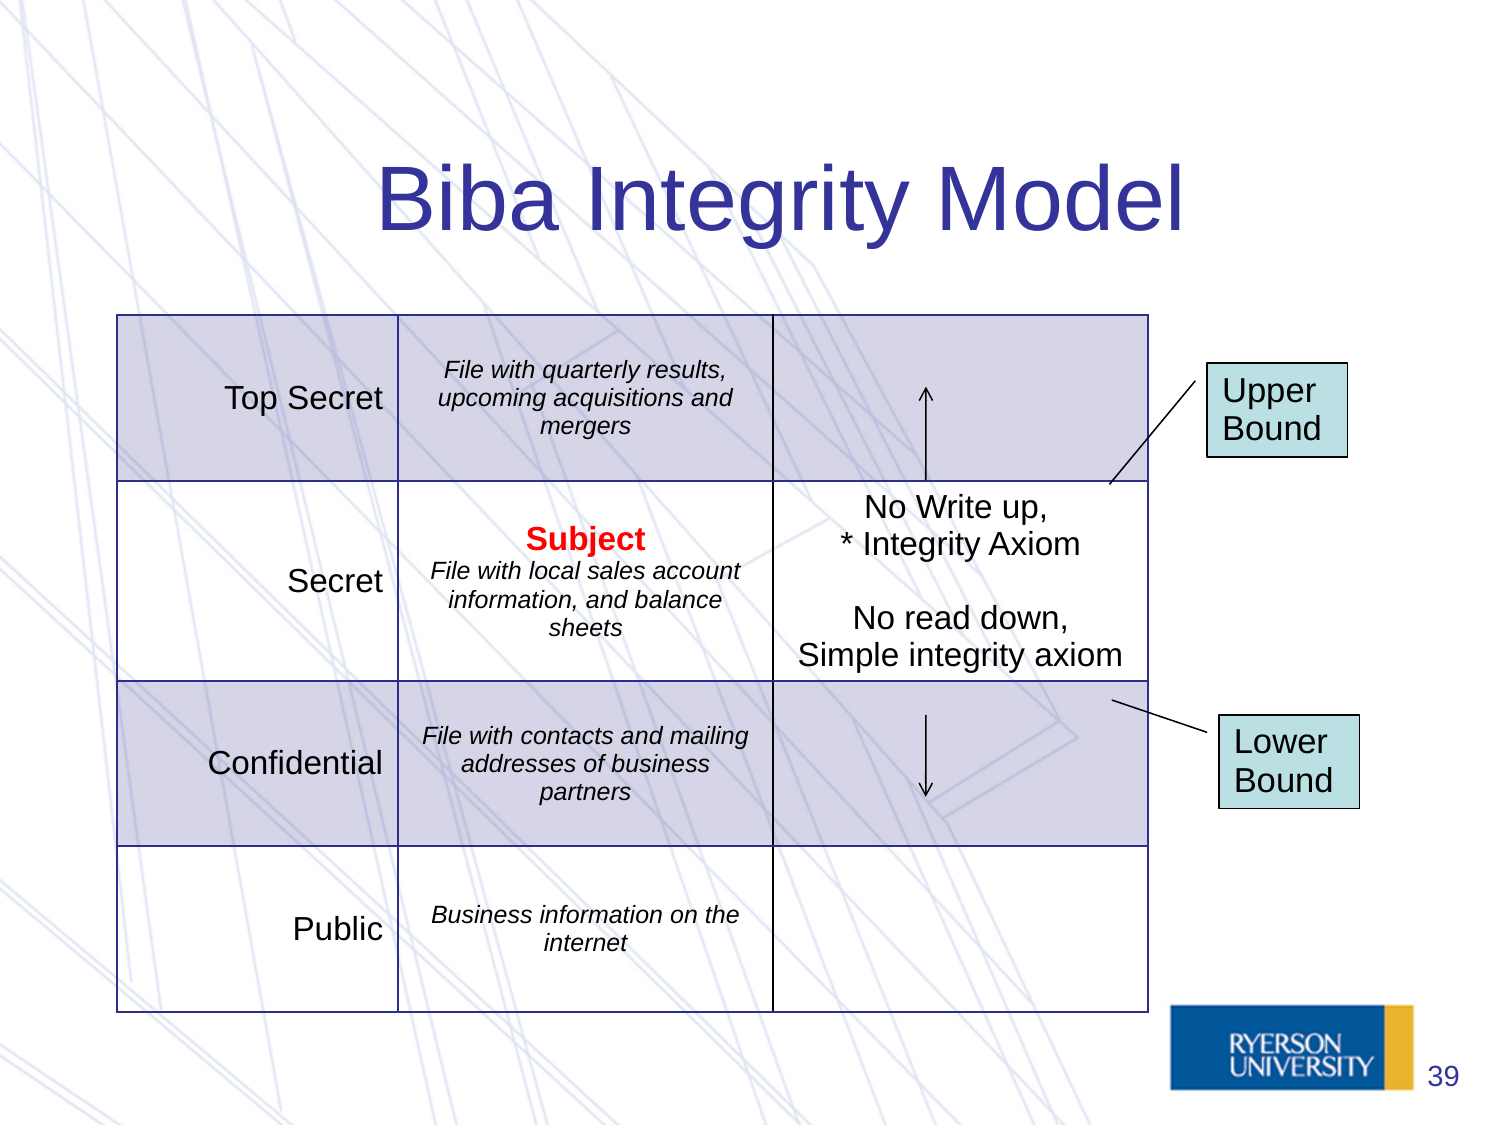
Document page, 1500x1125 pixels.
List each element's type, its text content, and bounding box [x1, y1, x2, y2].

picture [0, 0, 1500, 1125]
table_cell Secret [118, 482, 397, 680]
table_cell Confidential [118, 682, 397, 845]
table_cell Business information on the internet [399, 847, 772, 1011]
table_cell [774, 847, 1147, 1011]
text_box Upper Bound [1207, 363, 1348, 458]
table_header [774, 316, 1147, 480]
title Biba Integrity Model [112, 99, 1451, 288]
table_header File with quarterly results, upcoming acquisitions and mergers [399, 316, 772, 480]
table_cell File with contacts and mailing addresses of business partners [399, 682, 772, 845]
table_header Top Secret [118, 316, 397, 480]
text_box Lower Bound [1218, 714, 1360, 809]
table_cell [774, 682, 1147, 845]
table_cell Public [118, 847, 397, 1011]
slide_number 39 [1399, 1049, 1476, 1113]
table_cell No Write up, * Integrity Axiom No read down, Simple integrity axiom [774, 482, 1147, 680]
table_cell Subject File with local sales account information, and balance sheets [399, 482, 772, 680]
